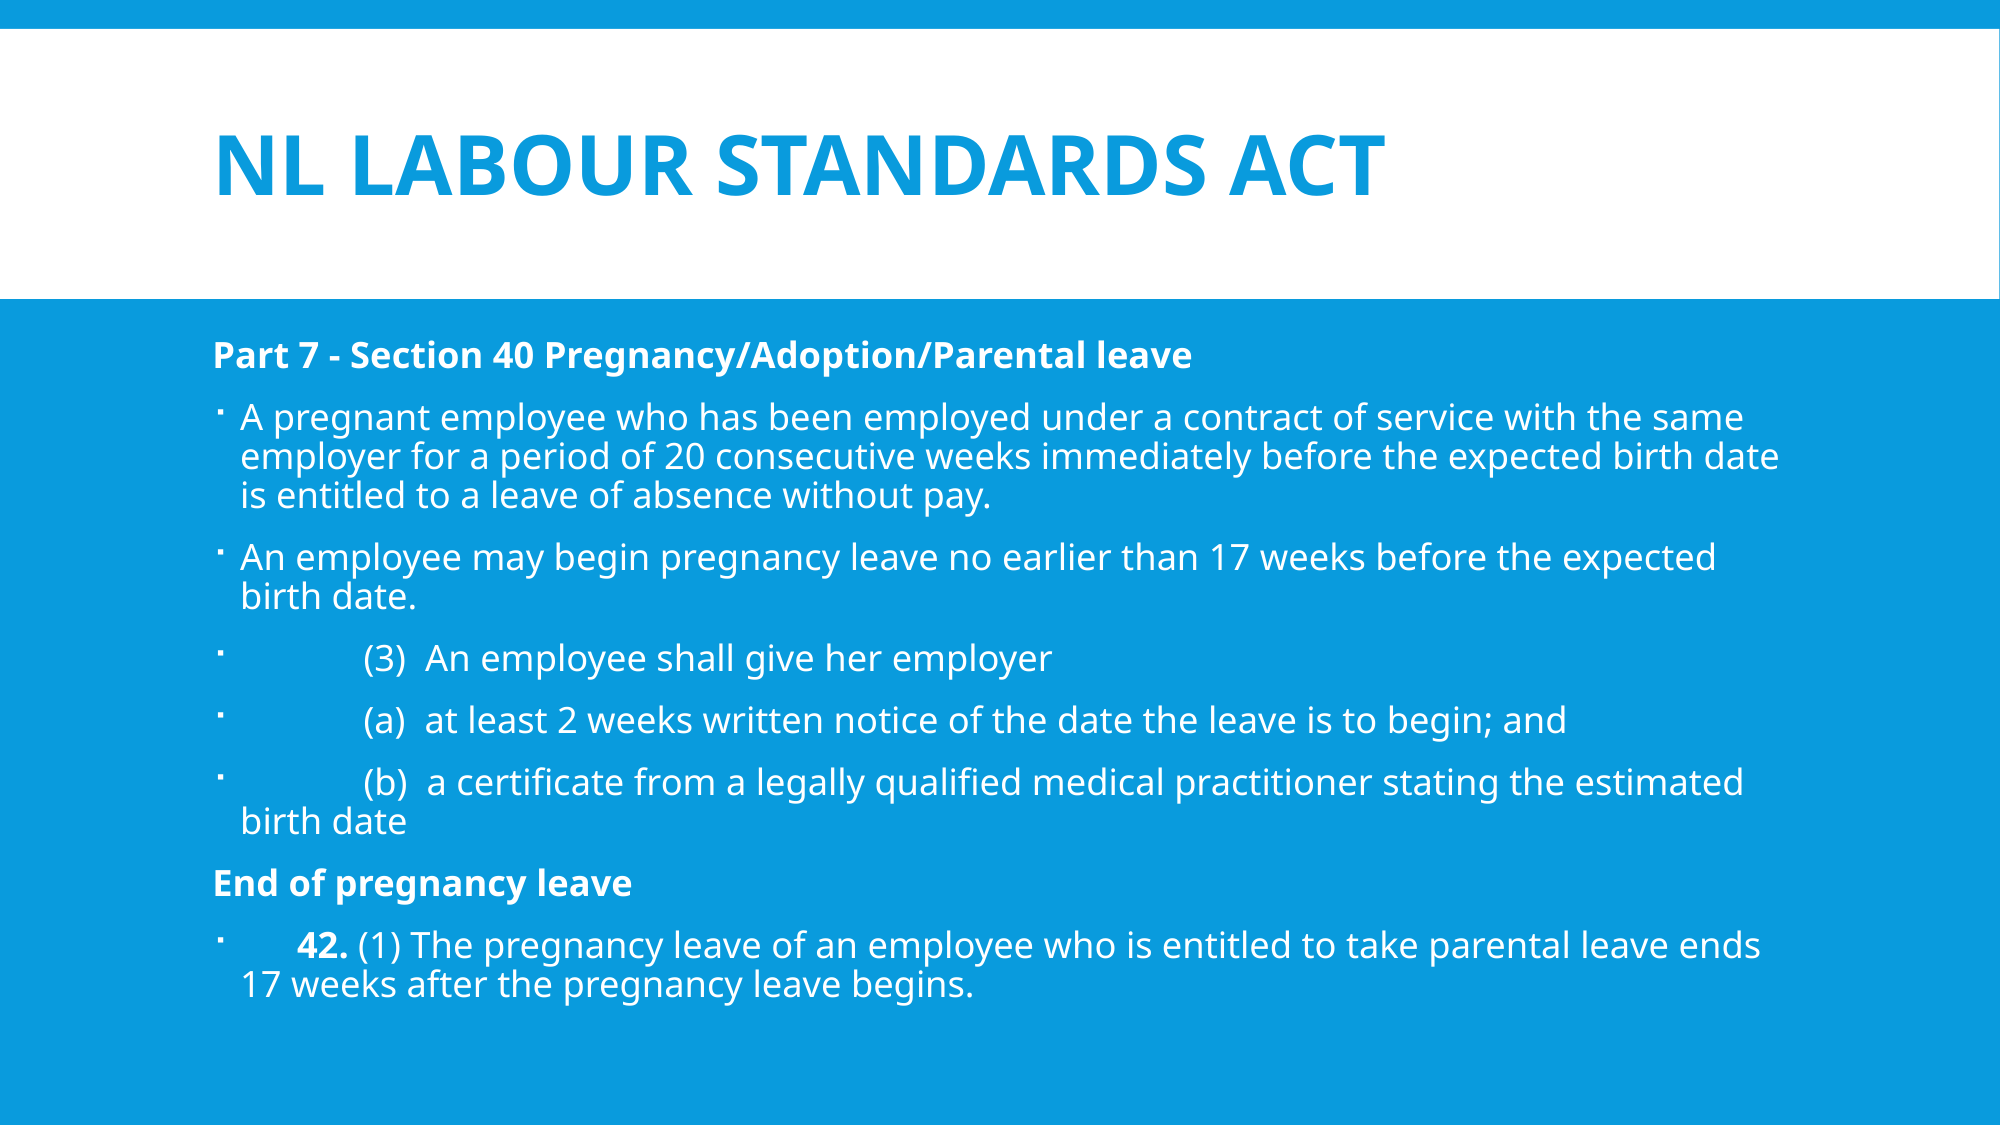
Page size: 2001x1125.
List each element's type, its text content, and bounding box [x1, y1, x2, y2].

list Part 7 - Section 40 Pregnancy/Adoption/Parental leave A pregnant employee who has been employed under a contract of service with the same employer for a period of 20 consecutive weeks immediately before the expected birth date is entitled to a leave of absence without pay. An employee may begin pregnancy leave no earlier than 17 weeks before the expected birth date. (3) An employee shall give her employer (a) at least 2 weeks written notice of the date the leave is to begin; and (b) a certificate from a legally qualified medical practitioner stating the estimated birth date End of pregnancy leave 42. (1) The pregnancy leave of an employee who is entitled to take parental leave ends 17 weeks after the pregnancy leave begins. [197, 329, 1803, 1020]
title NL Labour Standards Act [197, 46, 1803, 295]
